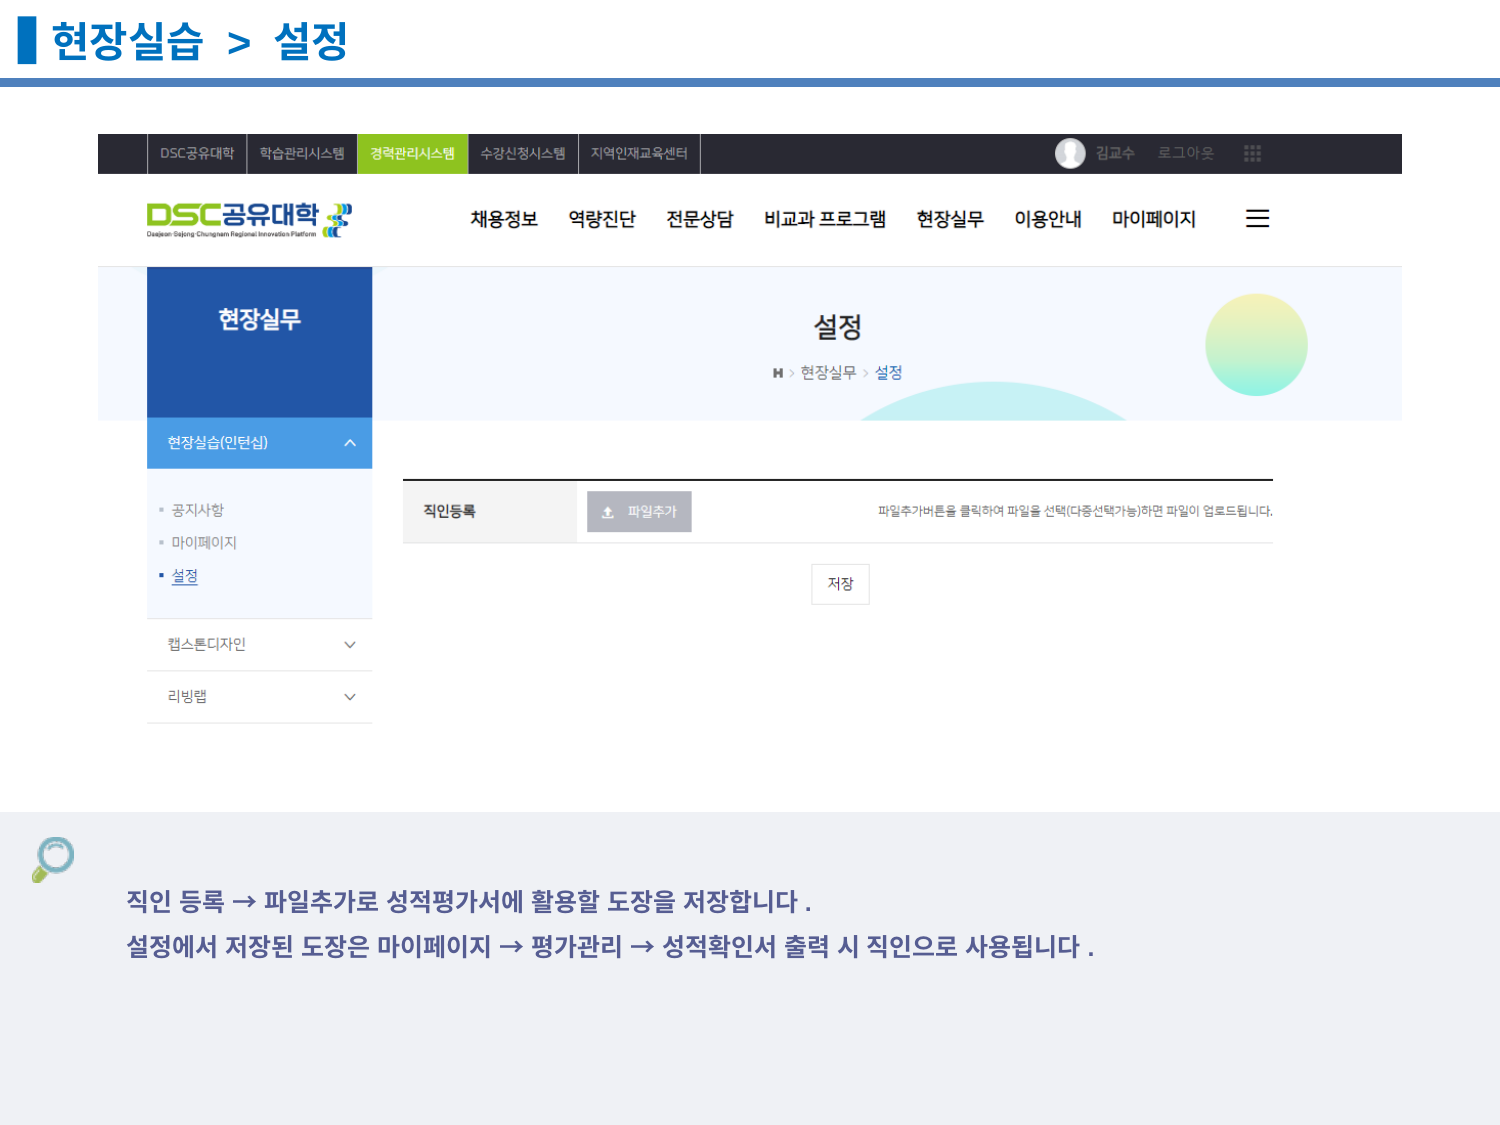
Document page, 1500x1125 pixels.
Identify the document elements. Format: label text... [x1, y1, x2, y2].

picture [98, 134, 1402, 743]
text_box [0, 812, 1500, 1125]
text_box [16, 14, 36, 66]
text_box 직인 등록 → 파일추가로 성적평가서에 활용할 도장을 저장합니다. 설정에서 저장된 도장은 마이페이지 → 평가관리 → 성적확인서 출력 시 직인으로 사용됩니다. [112, 864, 1223, 999]
text_box 현장실습 > 설정 [36, 12, 1140, 68]
picture [32, 837, 75, 883]
